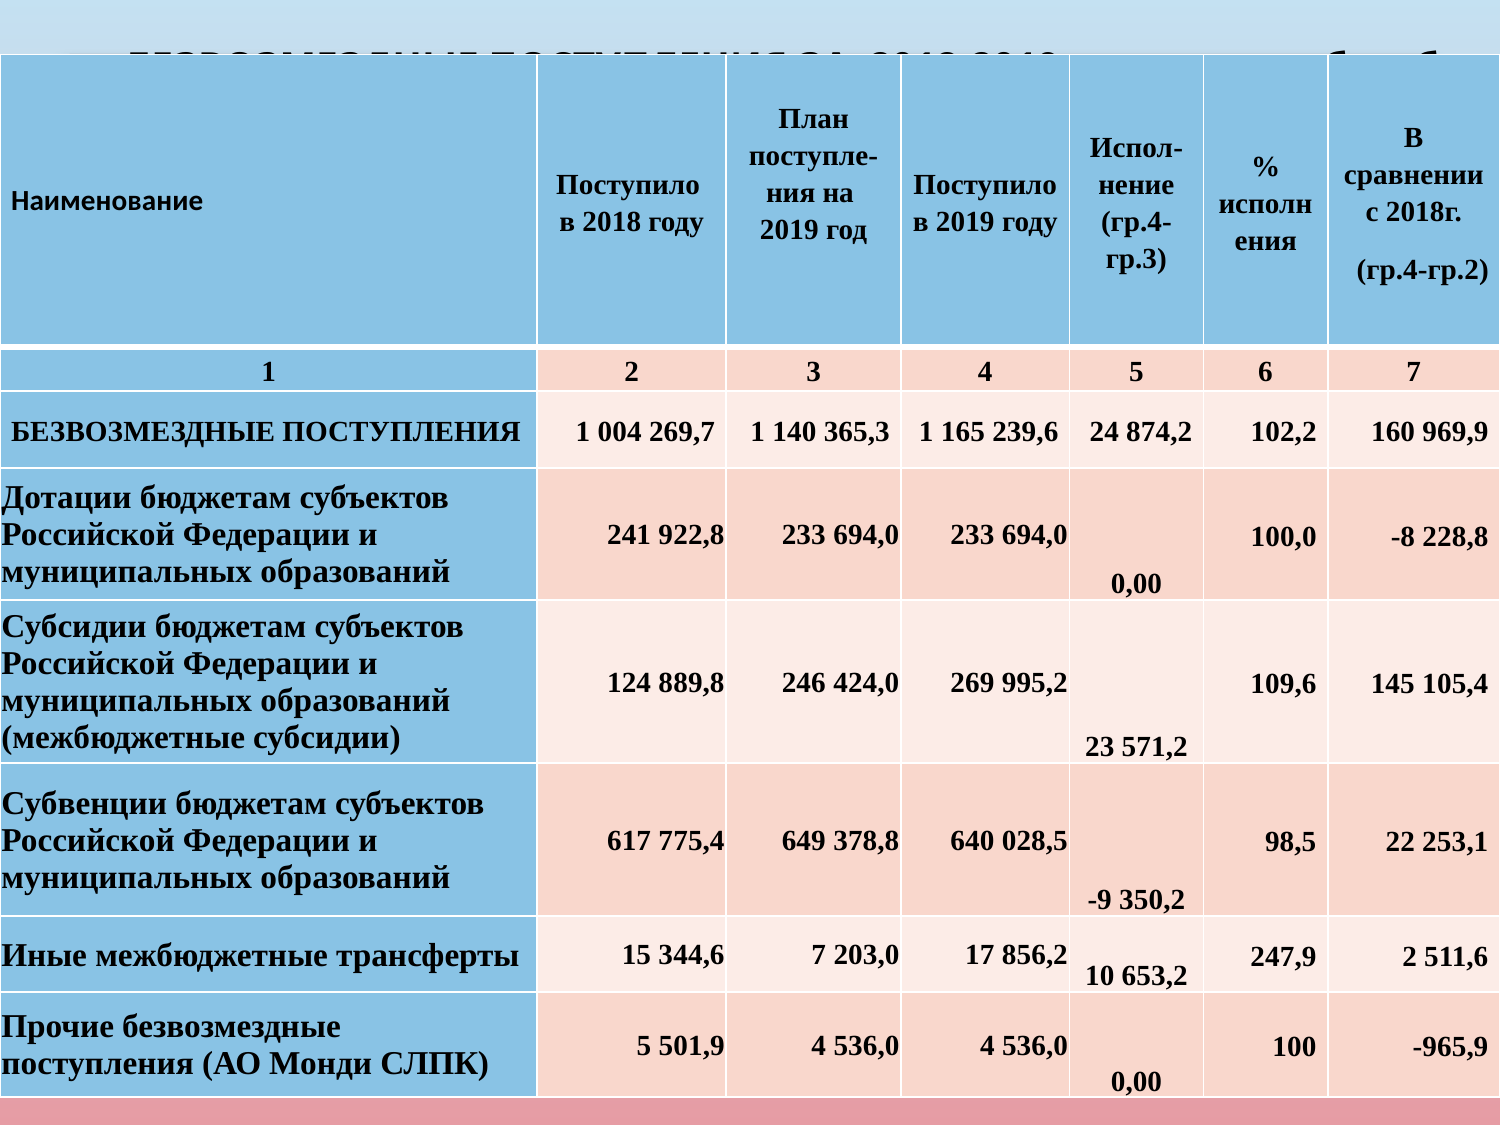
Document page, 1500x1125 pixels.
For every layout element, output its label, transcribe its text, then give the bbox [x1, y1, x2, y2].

table_cell 2 [538, 350, 725, 390]
table_cell 246 424,0 [727, 601, 900, 762]
table_cell 24 874,2 [1070, 392, 1203, 467]
table_cell 17 856,2 [902, 917, 1069, 991]
table_cell Субсидии бюджетам субъектов Российской Федерации и муниципальных образований (межбюджетные субсидии) [1, 601, 536, 762]
table_cell 1 [1, 350, 536, 390]
table_header План поступле-ния на 2019 год [727, 55, 900, 344]
table_cell 15 344,6 [538, 917, 725, 991]
table_cell -9 350,2 [1070, 764, 1203, 915]
table_cell 649 378,8 [727, 764, 900, 915]
table_cell 98,5 [1204, 764, 1327, 915]
table_cell 109,6 [1204, 601, 1327, 762]
table_cell 4 536,0 [727, 993, 900, 1096]
table_header Поступило в 2018 году [538, 55, 725, 344]
table_cell 5 [1070, 350, 1203, 390]
table_header Поступило в 2019 году [902, 55, 1069, 344]
table_cell 23 571,2 [1070, 601, 1203, 762]
table_header % исполнения [1204, 55, 1327, 344]
table_cell 4 536,0 [902, 993, 1069, 1096]
title БЕЗВОЗМЕЗДНЫЕ ПОСТУПЛЕНИЯ ЗА 2018-2019 годы, тыс.руб. руб. [41, 2, 1500, 54]
table_cell 1 004 269,7 [538, 392, 725, 467]
table_cell 0,00 [1070, 993, 1203, 1096]
table_cell 100,0 [1204, 469, 1327, 599]
table_cell 233 694,0 [727, 469, 900, 599]
table_cell 5 501,9 [538, 993, 725, 1096]
table_cell БЕЗВОЗМЕЗДНЫЕ ПОСТУПЛЕНИЯ [1, 392, 536, 467]
table_cell 247,9 [1204, 917, 1327, 991]
table_cell 160 969,9 [1329, 392, 1499, 467]
table_cell 145 105,4 [1329, 601, 1499, 762]
table_cell 124 889,8 [538, 601, 725, 762]
table_cell 0,00 [1070, 469, 1203, 599]
table_cell Дотации бюджетам субъектов Российской Федерации и муниципальных образований [1, 469, 536, 599]
table_cell 7 203,0 [727, 917, 900, 991]
slide_number 8 [1369, 1002, 1445, 1063]
table_cell 4 [902, 350, 1069, 390]
table_cell 100 [1204, 993, 1327, 1096]
table_cell -8 228,8 [1329, 469, 1499, 599]
table_cell 1 140 365,3 [727, 392, 900, 467]
table_cell 3 [727, 350, 900, 390]
table_cell 241 922,8 [538, 469, 725, 599]
table_header Испол-нение (гр.4-гр.3) [1070, 55, 1203, 344]
table_cell 102,2 [1204, 392, 1327, 467]
table_cell 6 [1204, 350, 1327, 390]
table_cell Иные межбюджетные трансферты [1, 917, 536, 991]
table_cell 10 653,2 [1070, 917, 1203, 991]
table_cell -965,9 [1329, 993, 1499, 1096]
table_cell 617 775,4 [538, 764, 725, 915]
table_cell Прочие безвозмездные поступления (АО Монди СЛПК) [1, 993, 536, 1096]
table_cell 2 511,6 [1329, 917, 1499, 991]
table_cell 233 694,0 [902, 469, 1069, 599]
table_header В сравнении с 2018г. (гр.4-гр.2) [1329, 55, 1499, 344]
table_cell 1 165 239,6 [902, 392, 1069, 467]
table_cell 640 028,5 [902, 764, 1069, 915]
table_cell 269 995,2 [902, 601, 1069, 762]
table_cell Субвенции бюджетам субъектов Российской Федерации и муниципальных образований [1, 764, 536, 915]
table_cell 7 [1329, 350, 1499, 390]
table_header Наименование [1, 55, 536, 344]
table_cell 22 253,1 [1329, 764, 1499, 915]
